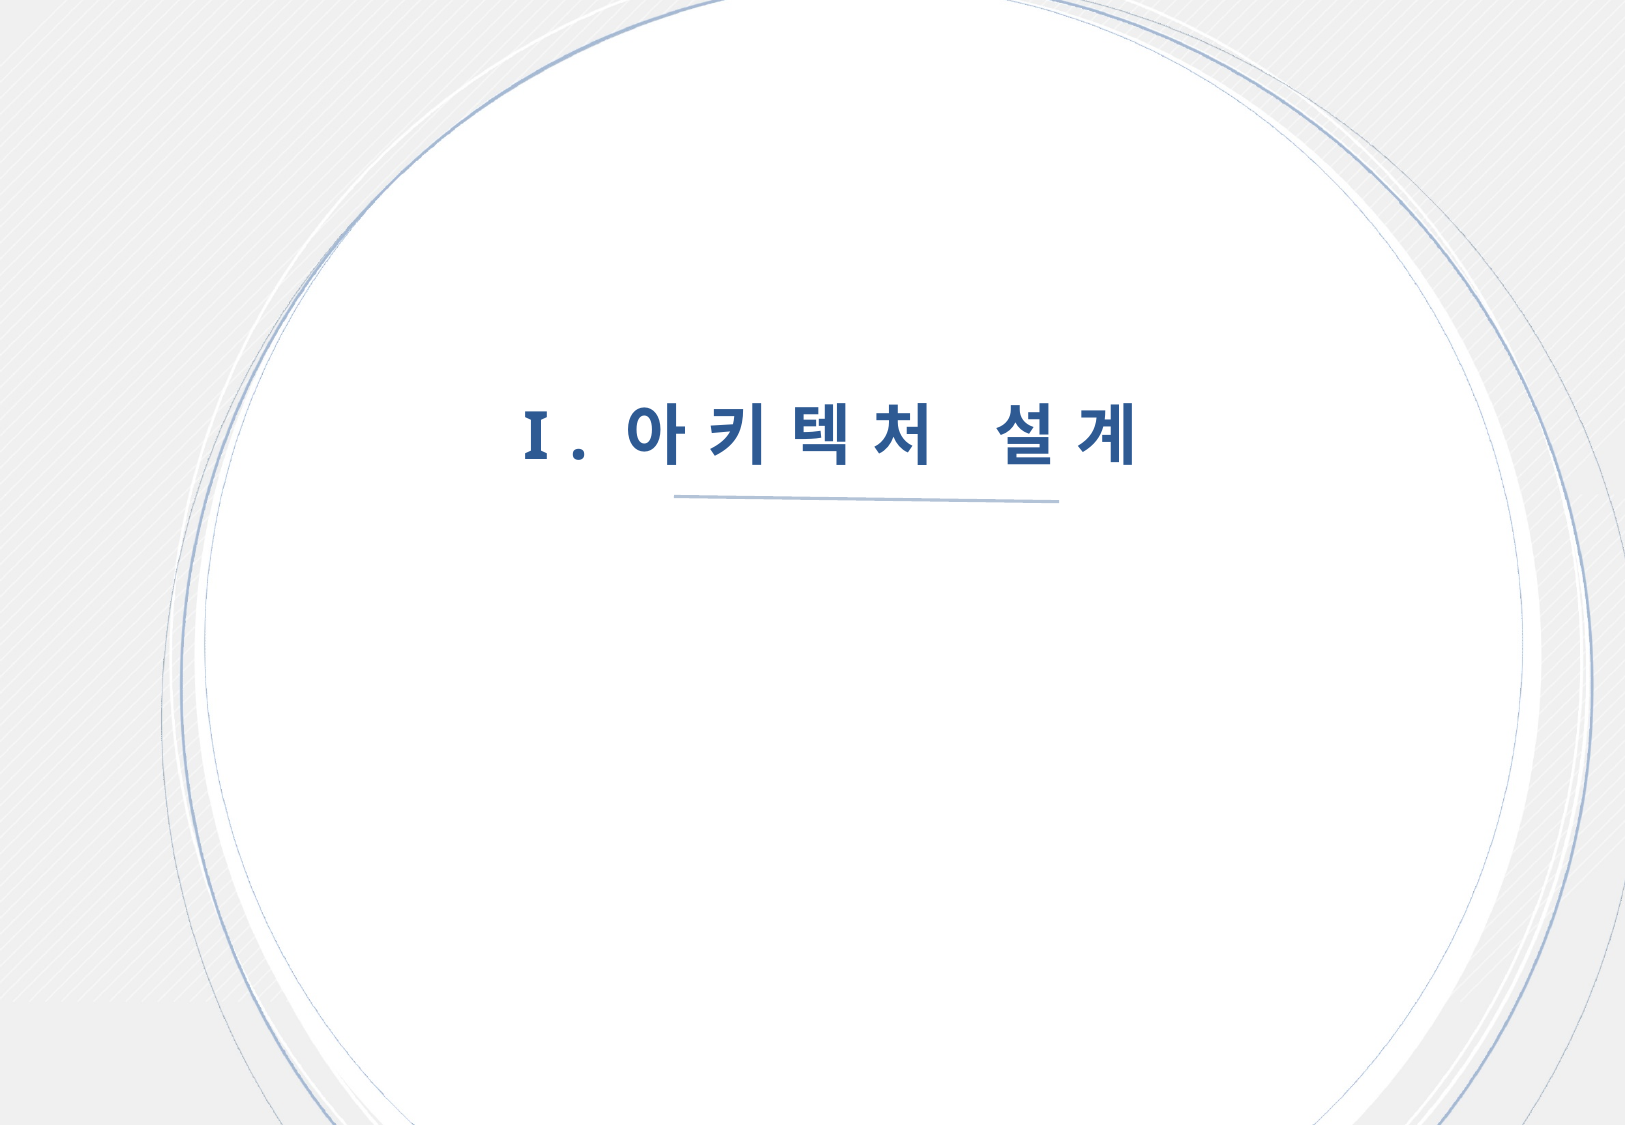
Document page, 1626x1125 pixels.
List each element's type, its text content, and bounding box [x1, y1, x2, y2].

text_box I.아키텍처 설계 [404, 385, 1257, 481]
picture [0, 0, 1625, 1125]
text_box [674, 496, 1060, 502]
